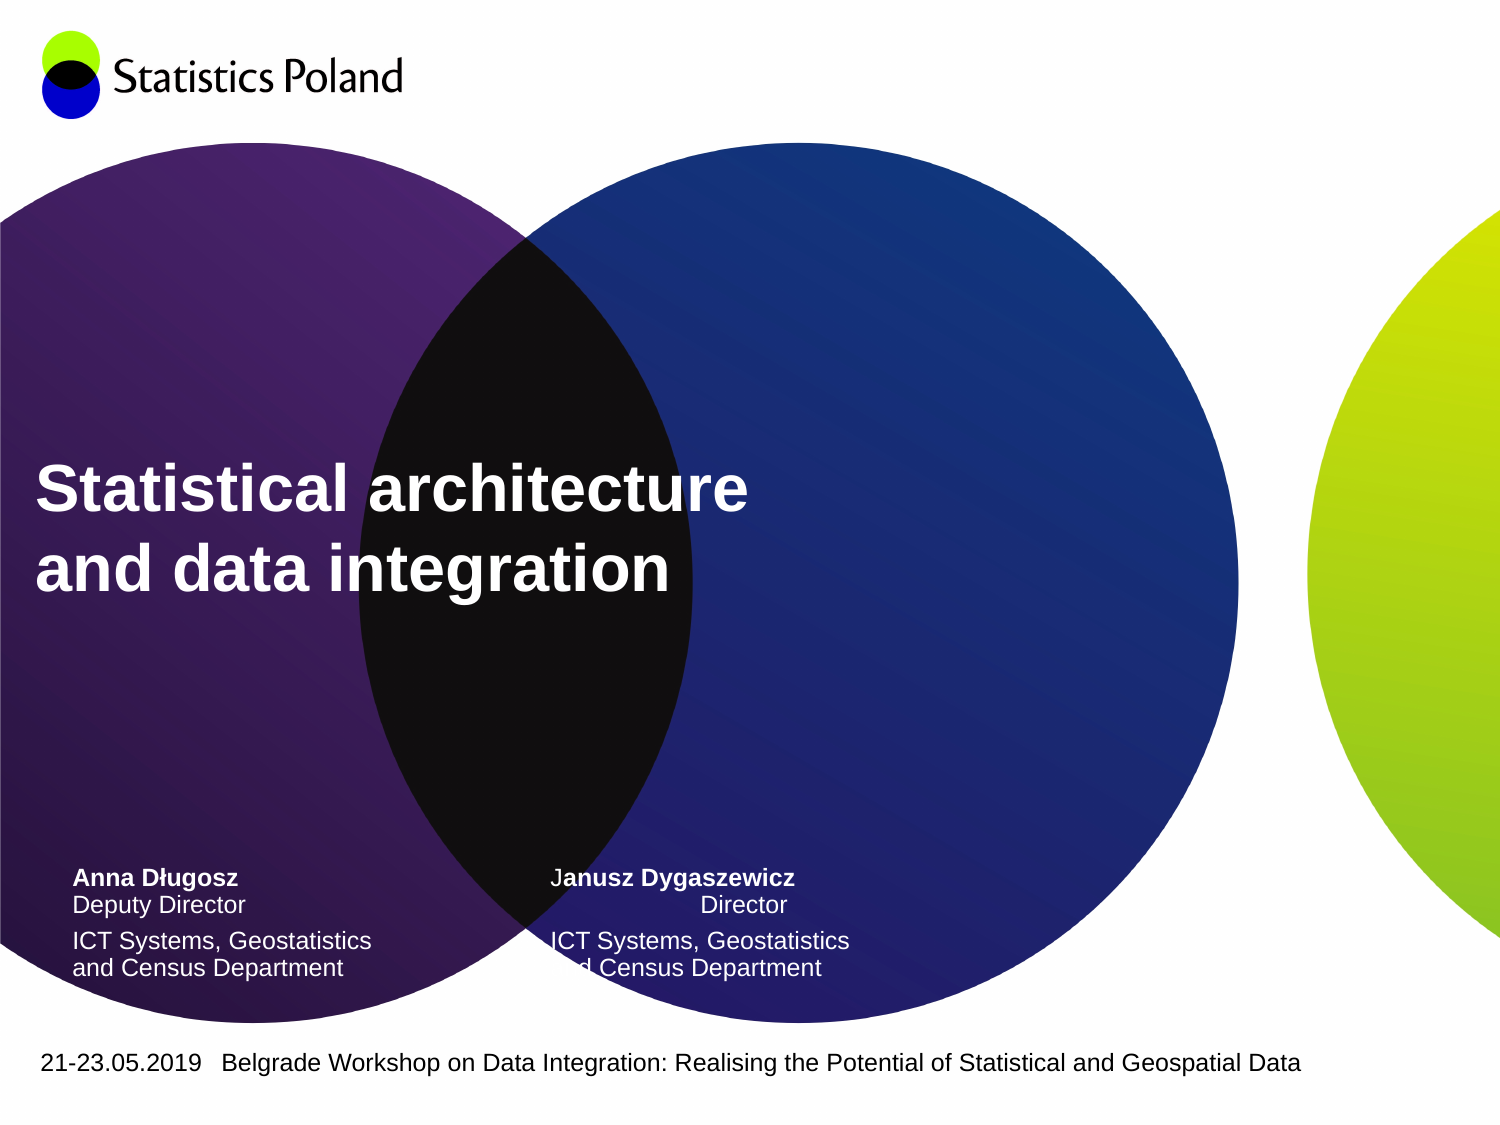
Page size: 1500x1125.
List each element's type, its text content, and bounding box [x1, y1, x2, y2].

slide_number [40, 1017, 1140, 1106]
list Anna Długosz Janusz Dygaszewicz Deputy Director Director ICT Systems, Geostatistics ICT Systems, Geostatistics and Census Department and Census Department [44, 857, 1462, 1018]
picture [0, 0, 1500, 1125]
text_box Belgrade Workshop on Data Integration: Realising the Potential of Statistical and Geospatial Data [206, 1038, 1406, 1084]
title Statistical architecture and data integration [35, 420, 1453, 613]
